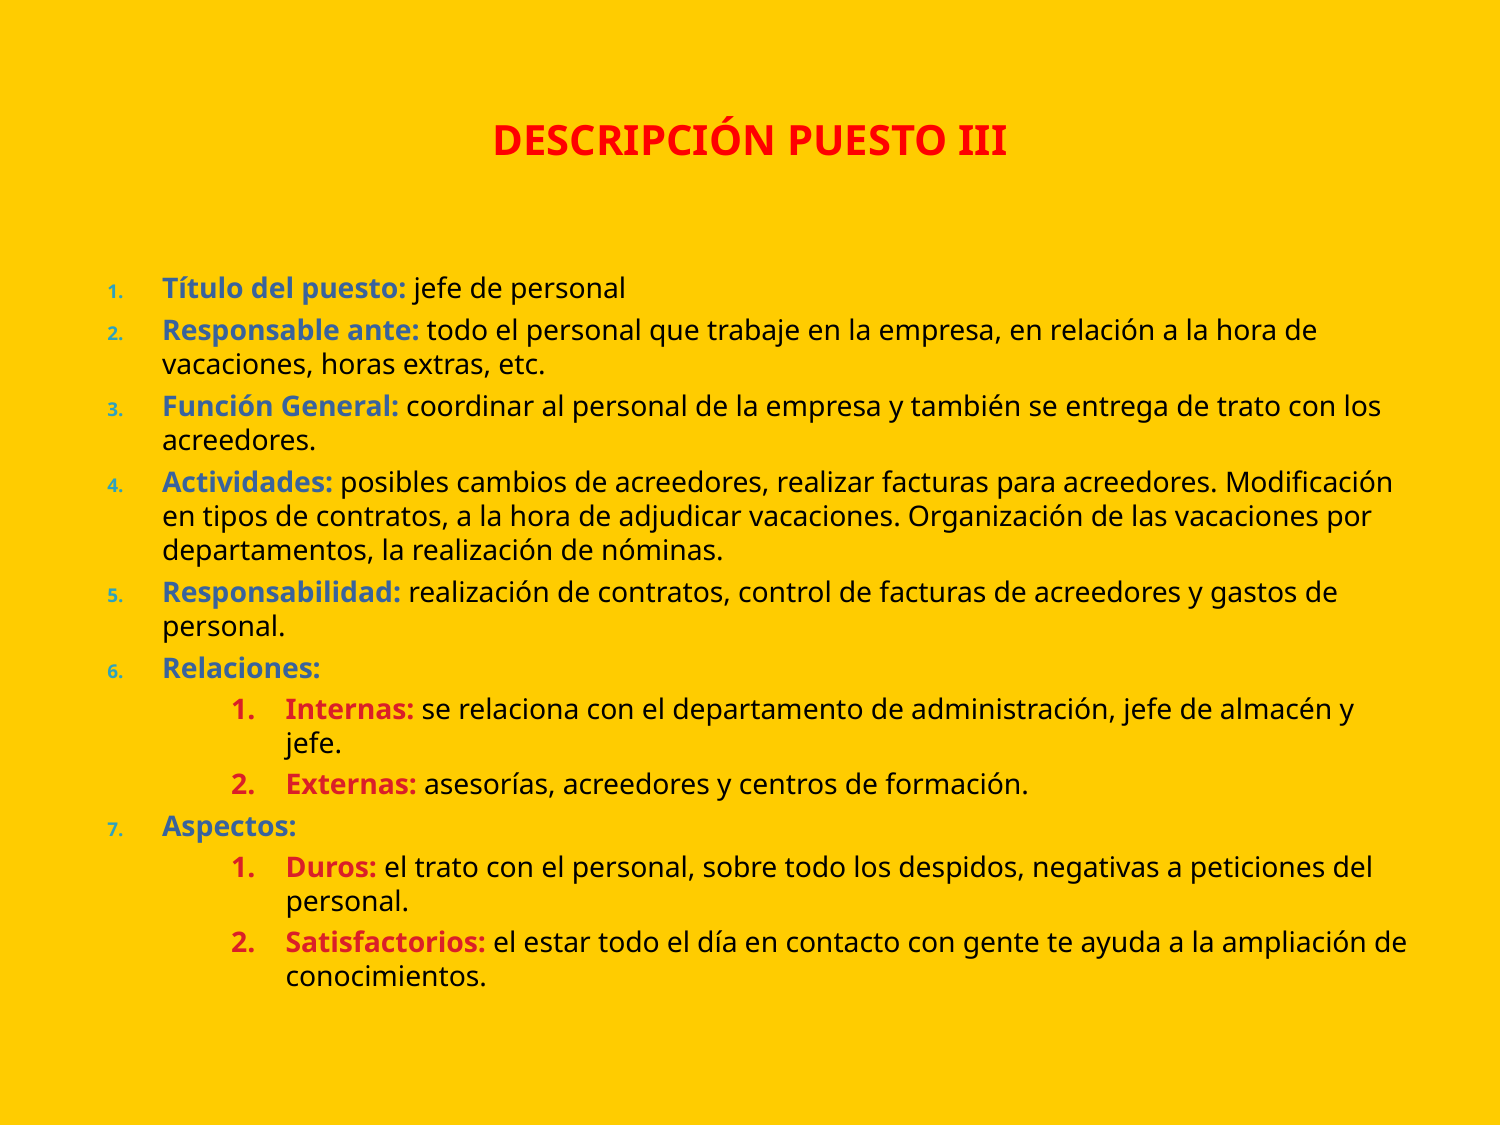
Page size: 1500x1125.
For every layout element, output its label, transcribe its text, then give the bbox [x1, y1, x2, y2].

list Título del puesto: jefe de personal Responsable ante: todo el personal que trabaje en la empresa, en relación a la hora de vacaciones, horas extras, etc. Función General: coordinar al personal de la empresa y también se entrega de trato con los acreedores. Actividades: posibles cambios de acreedores, realizar facturas para acreedores. Modificación en tipos de contratos, a la hora de adjudicar vacaciones. Organización de las vacaciones por departamentos, la realización de nóminas. Responsabilidad: realización de contratos, control de facturas de acreedores y gastos de personal. Relaciones: Internas: se relaciona con el departamento de administración, jefe de almacén y jefe. Externas: asesorías, acreedores y centros de formación. Aspectos: Duros: el trato con el personal, sobre todo los despidos, negativas a peticiones del personal. Satisfactorios: el estar todo el día en contacto con gente te ayuda a la ampliación de conocimientos. [75, 262, 1425, 1005]
title DESCRIPCIÓN PUESTO III [75, 45, 1425, 233]
